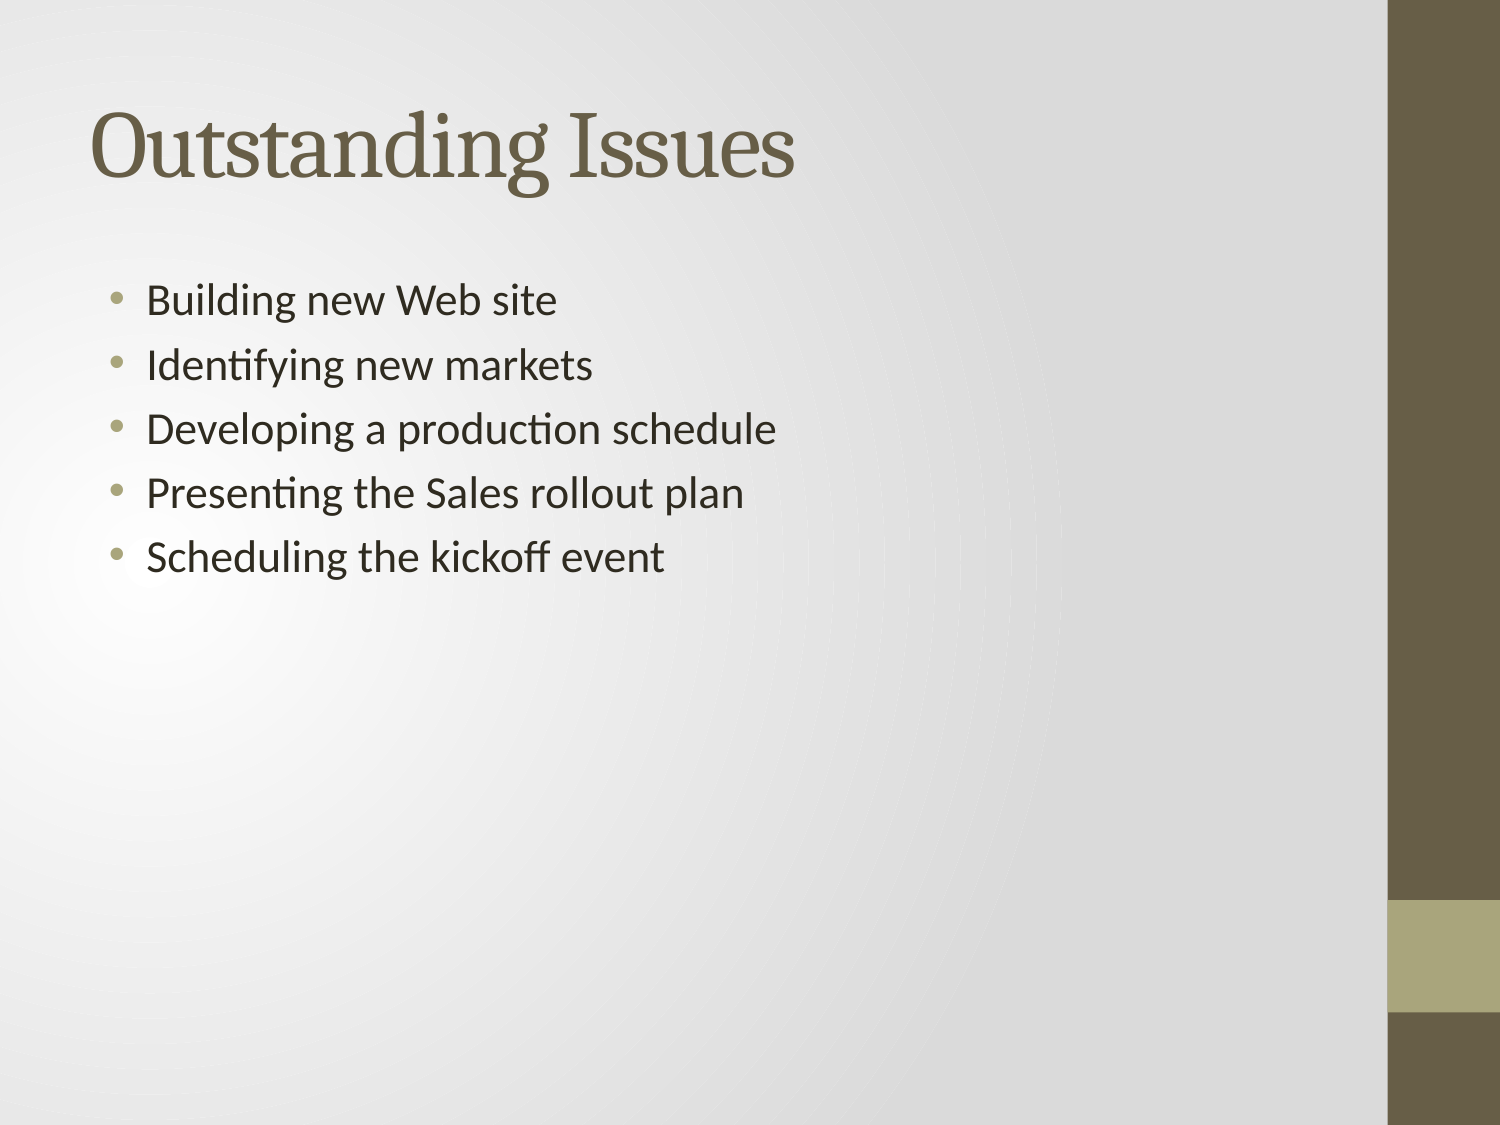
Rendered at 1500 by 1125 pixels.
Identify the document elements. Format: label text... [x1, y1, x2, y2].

title Outstanding Issues [75, 45, 1325, 233]
list Building new Web site Identifying new markets Developing a production schedule Presenting the Sales rollout plan Scheduling the kickoff event [75, 262, 1325, 1050]
